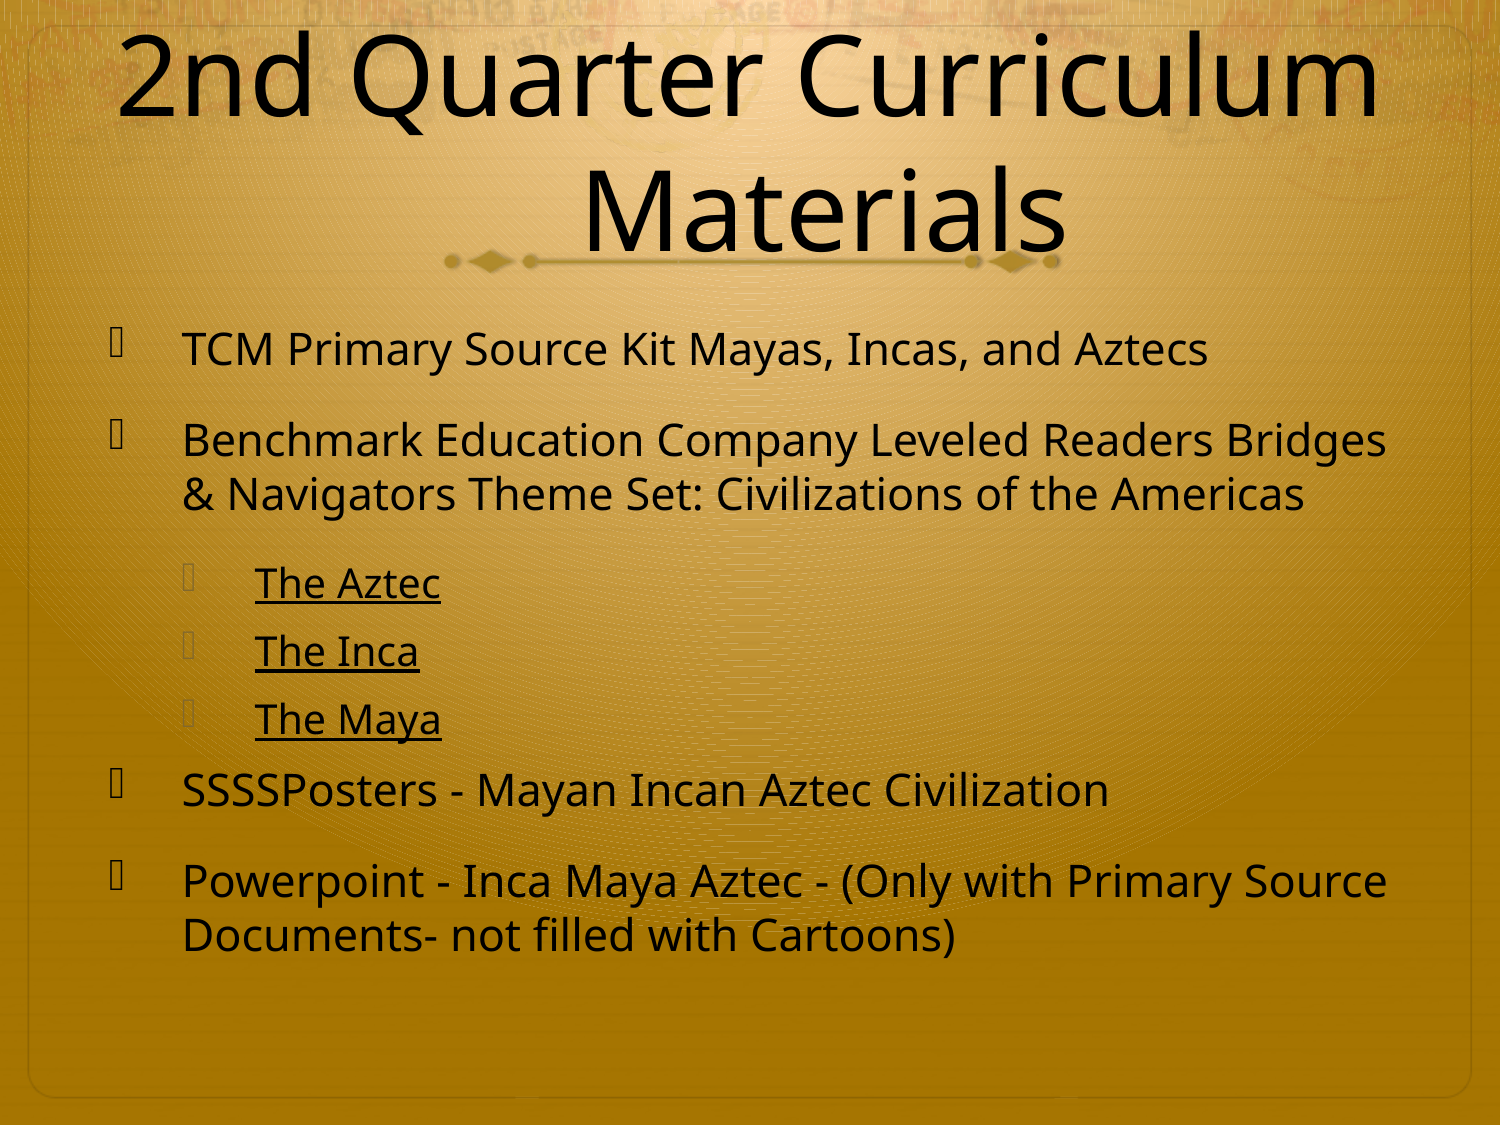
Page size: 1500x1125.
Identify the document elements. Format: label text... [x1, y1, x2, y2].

picture [0, 0, 1500, 1125]
title 2nd Quarter Curriculum Materials [93, 45, 1407, 233]
list TCM Primary Source Kit Mayas, Incas, and Aztecs Benchmark Education Company Leveled Readers Bridges & Navigators Theme Set: Civilizations of the Americas The Aztec The Inca The Maya SSSSPosters - Mayan Incan Aztec Civilization Powerpoint - Inca Maya Aztec - (Only with Primary Source Documents- not filled with Cartoons) [93, 312, 1407, 988]
